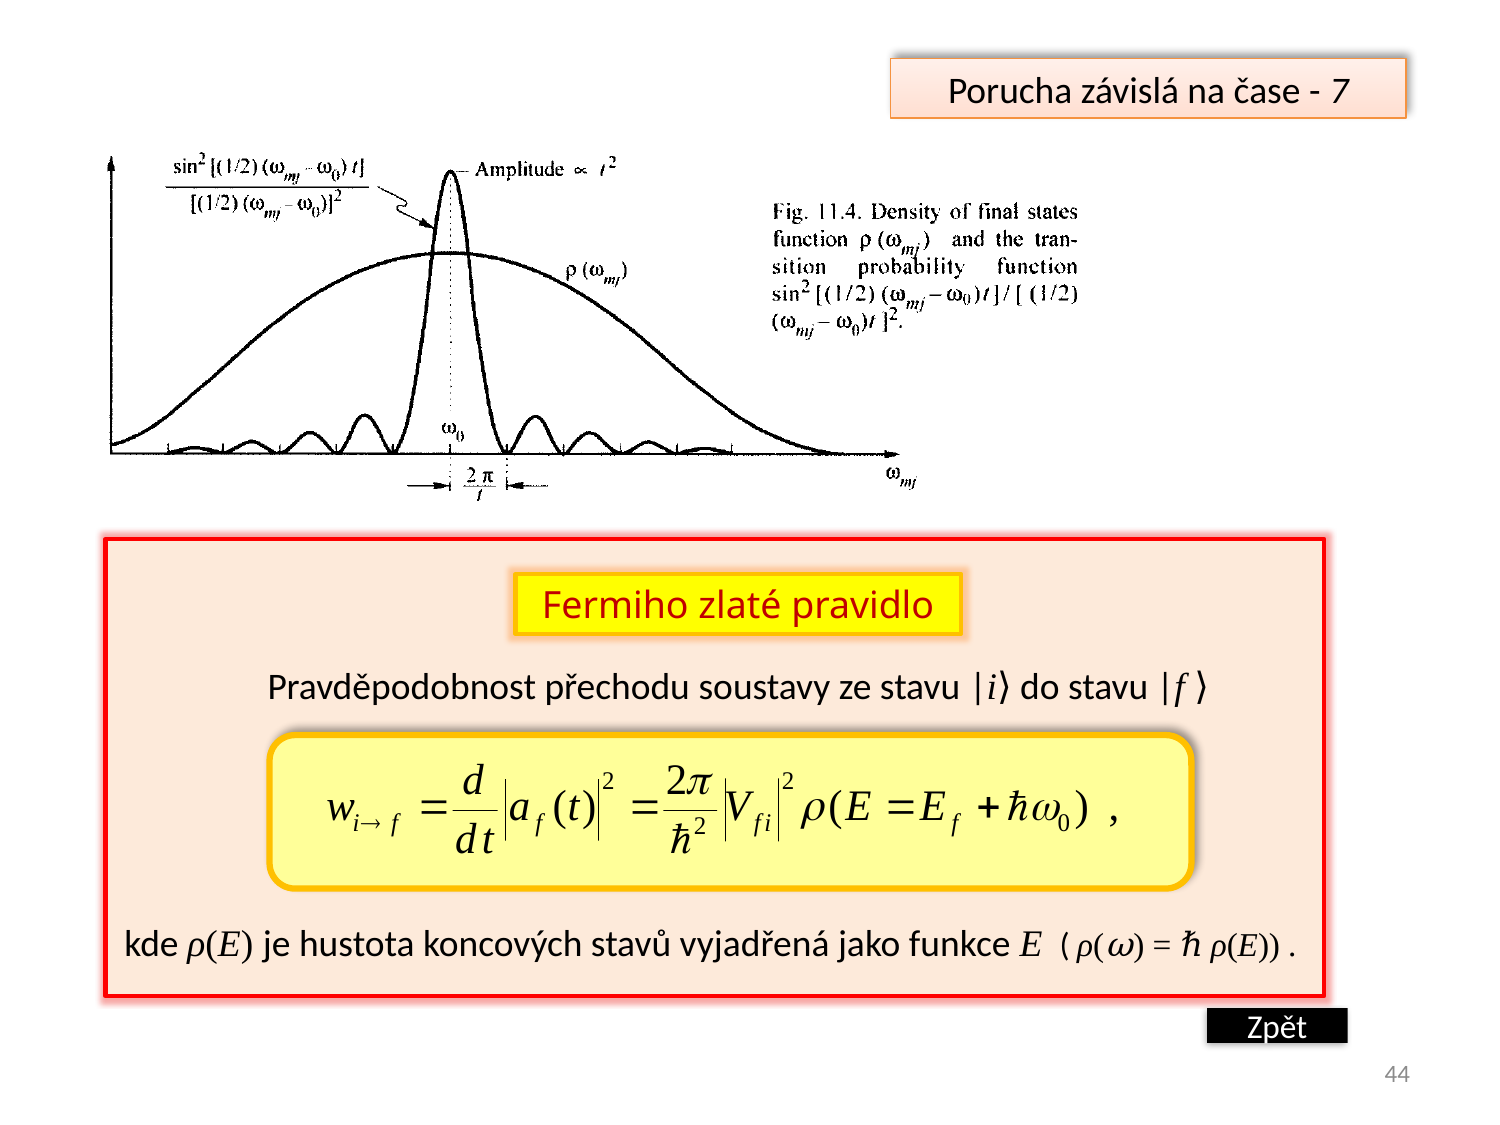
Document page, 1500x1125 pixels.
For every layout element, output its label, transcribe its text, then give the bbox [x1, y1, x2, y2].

text_box Zpět [1207, 1007, 1348, 1043]
text_box Porucha závislá na čase - 7 [890, 58, 1407, 119]
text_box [105, 538, 1372, 997]
slide_number 44 [1074, 1042, 1425, 1103]
picture [95, 128, 1102, 519]
